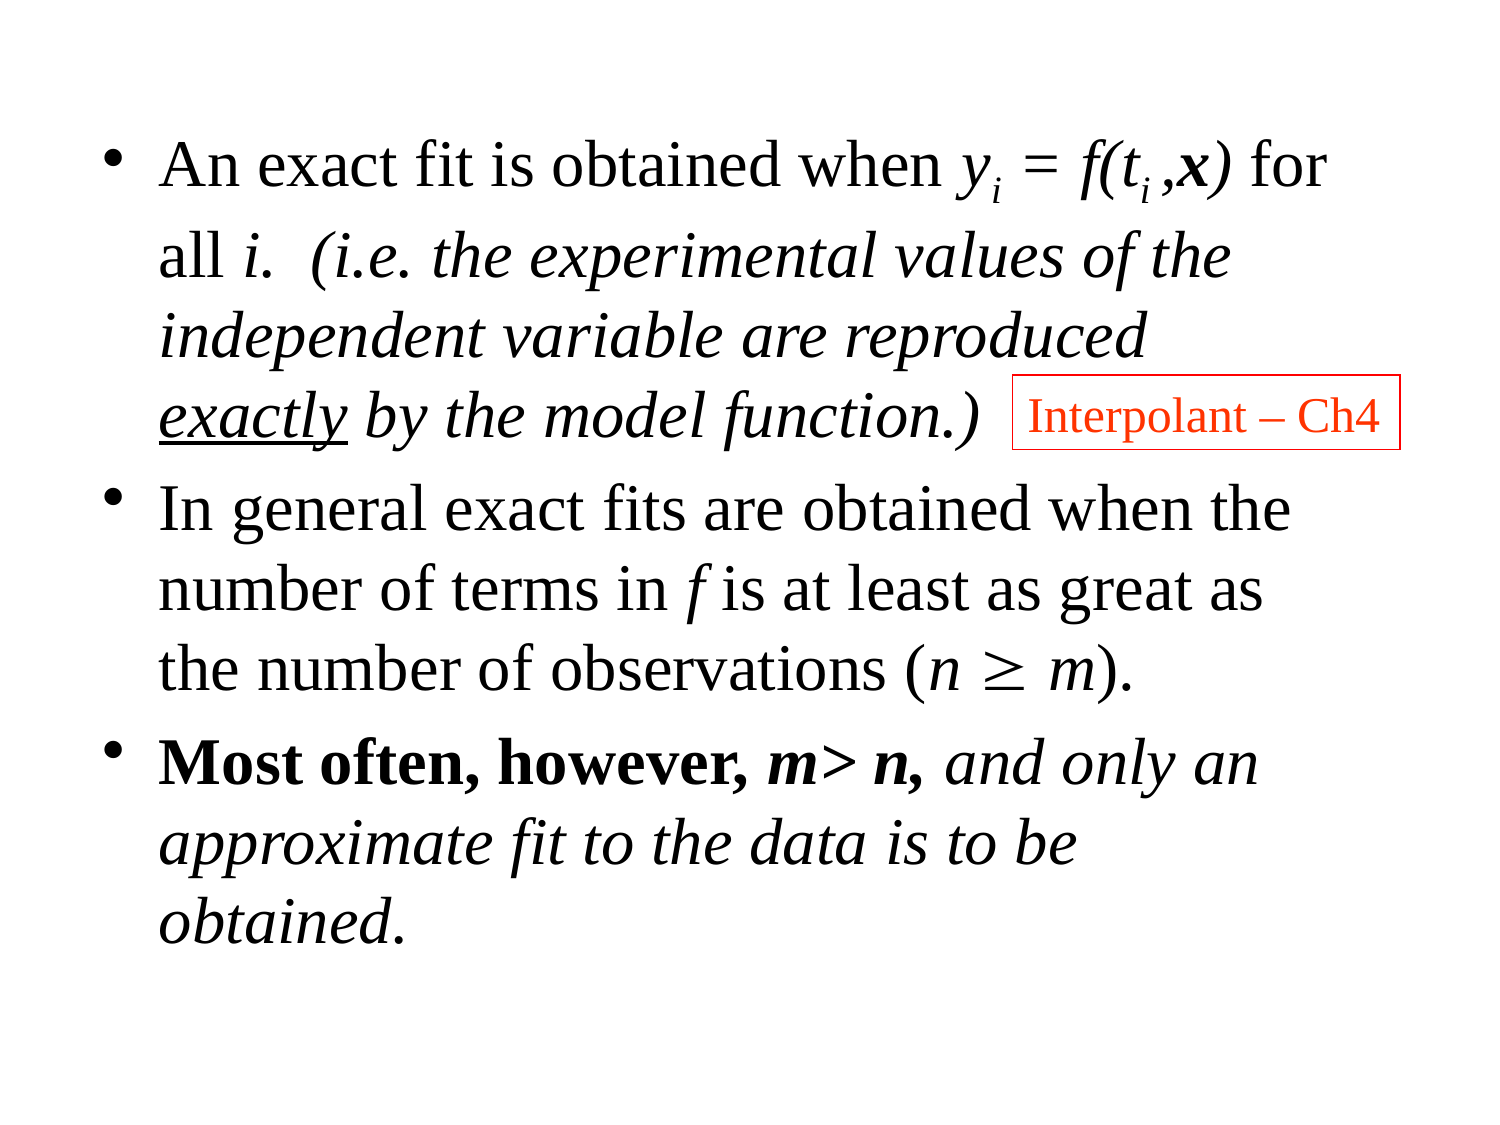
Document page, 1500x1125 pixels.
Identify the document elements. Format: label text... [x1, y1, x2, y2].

text_box Interpolant – Ch4 [1012, 374, 1400, 450]
list An exact fit is obtained when yi = f(ti ,x) for all i. (i.e. the experimental values of the independent variable are reproduced exactly by the model function.) In general exact fits are obtained when the number of terms in f is at least as great as the number of observations (n  m). Most often, however, m> n, and only an approximate fit to the data is to be obtained. [87, 112, 1363, 988]
